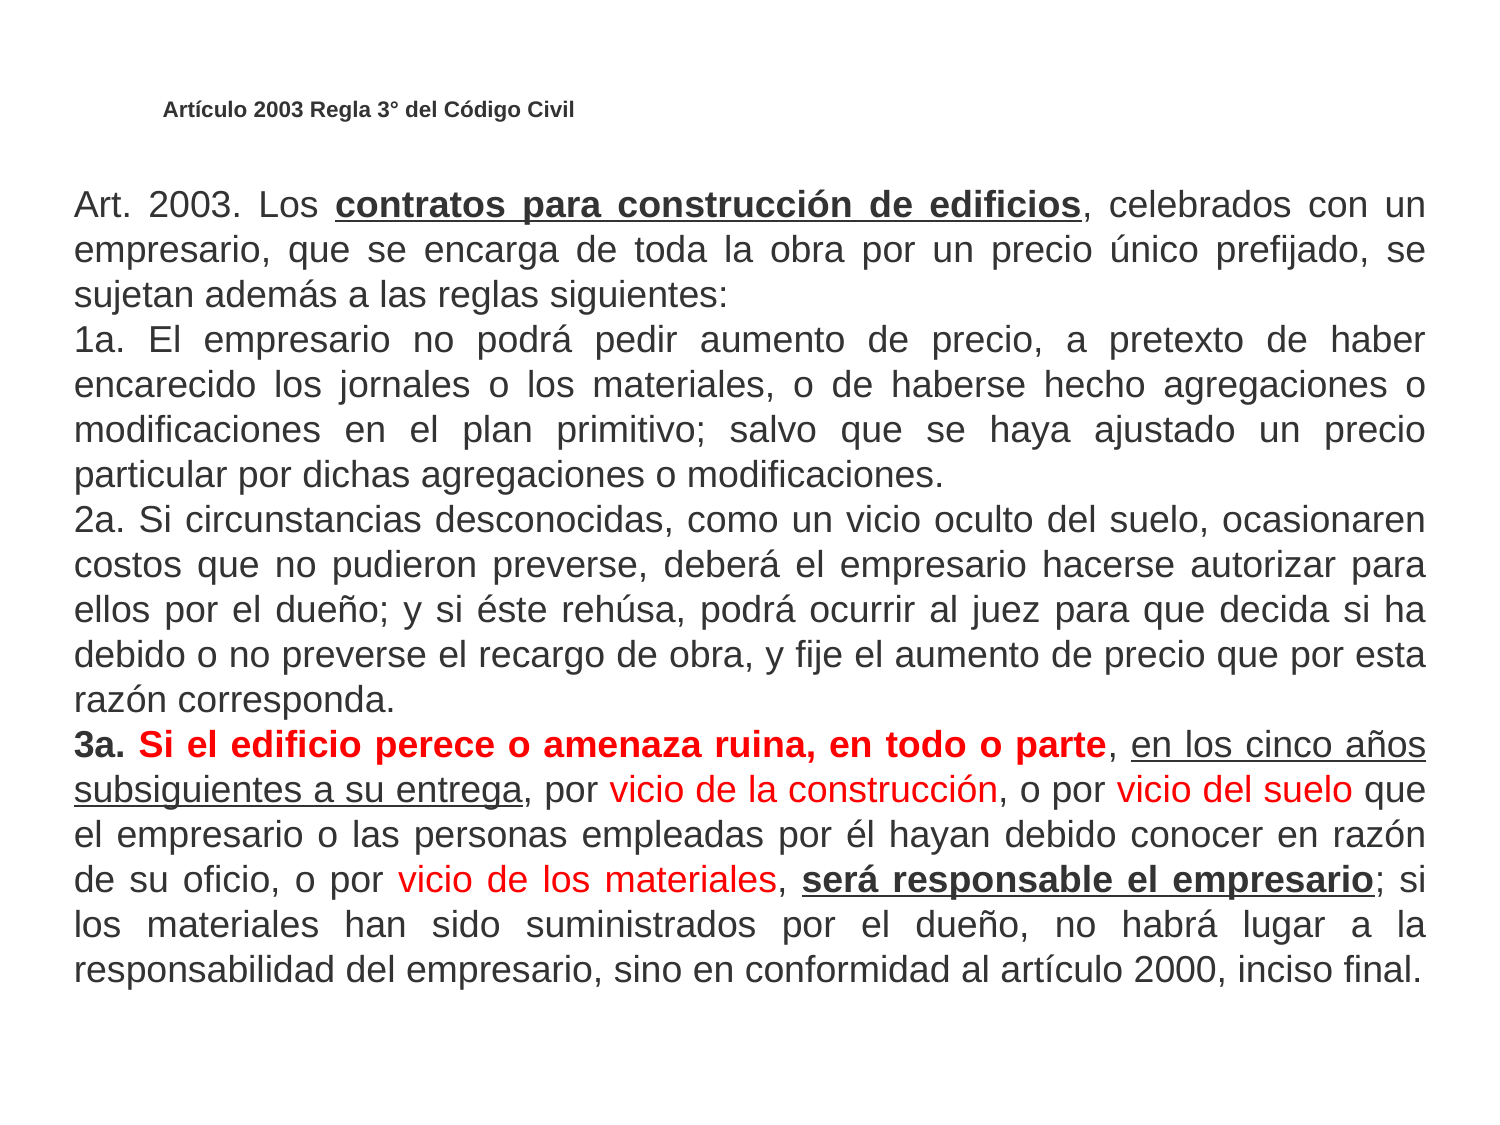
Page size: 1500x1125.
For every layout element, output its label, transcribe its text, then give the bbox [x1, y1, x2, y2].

text_box Art. 2003. Los contratos para construcción de edificios, celebrados con un empresario, que se encarga de toda la obra por un precio único prefijado, se sujetan además a las reglas siguientes: 1a. El empresario no podrá pedir aumento de precio, a pretexto de haber encarecido los jornales o los materiales, o de haberse hecho agregaciones o modificaciones en el plan primitivo; salvo que se haya ajustado un precio particular por dichas agregaciones o modificaciones. 2a. Si circunstancias desconocidas, como un vicio oculto del suelo, ocasionaren costos que no pudieron preverse, deberá el empresario hacerse autorizar para ellos por el dueño; y si éste rehúsa, podrá ocurrir al juez para que decida si ha debido o no preverse el recargo de obra, y fije el aumento de precio que por esta razón corresponda. 3a. Si el edificio perece o amenaza ruina, en todo o parte, en los cinco años subsiguientes a su entrega, por vicio de la construcción, o por vicio del suelo que el empresario o las personas empleadas por él hayan debido conocer en razón de su oficio, o por vicio de los materiales, será responsable el empresario; si los materiales han sido suministrados por el dueño, no habrá lugar a la responsabilidad del empresario, sino en conformidad al artículo 2000, inciso final. [58, 172, 1442, 998]
title Artículo 2003 Regla 3° del Código Civil [147, 90, 1270, 161]
